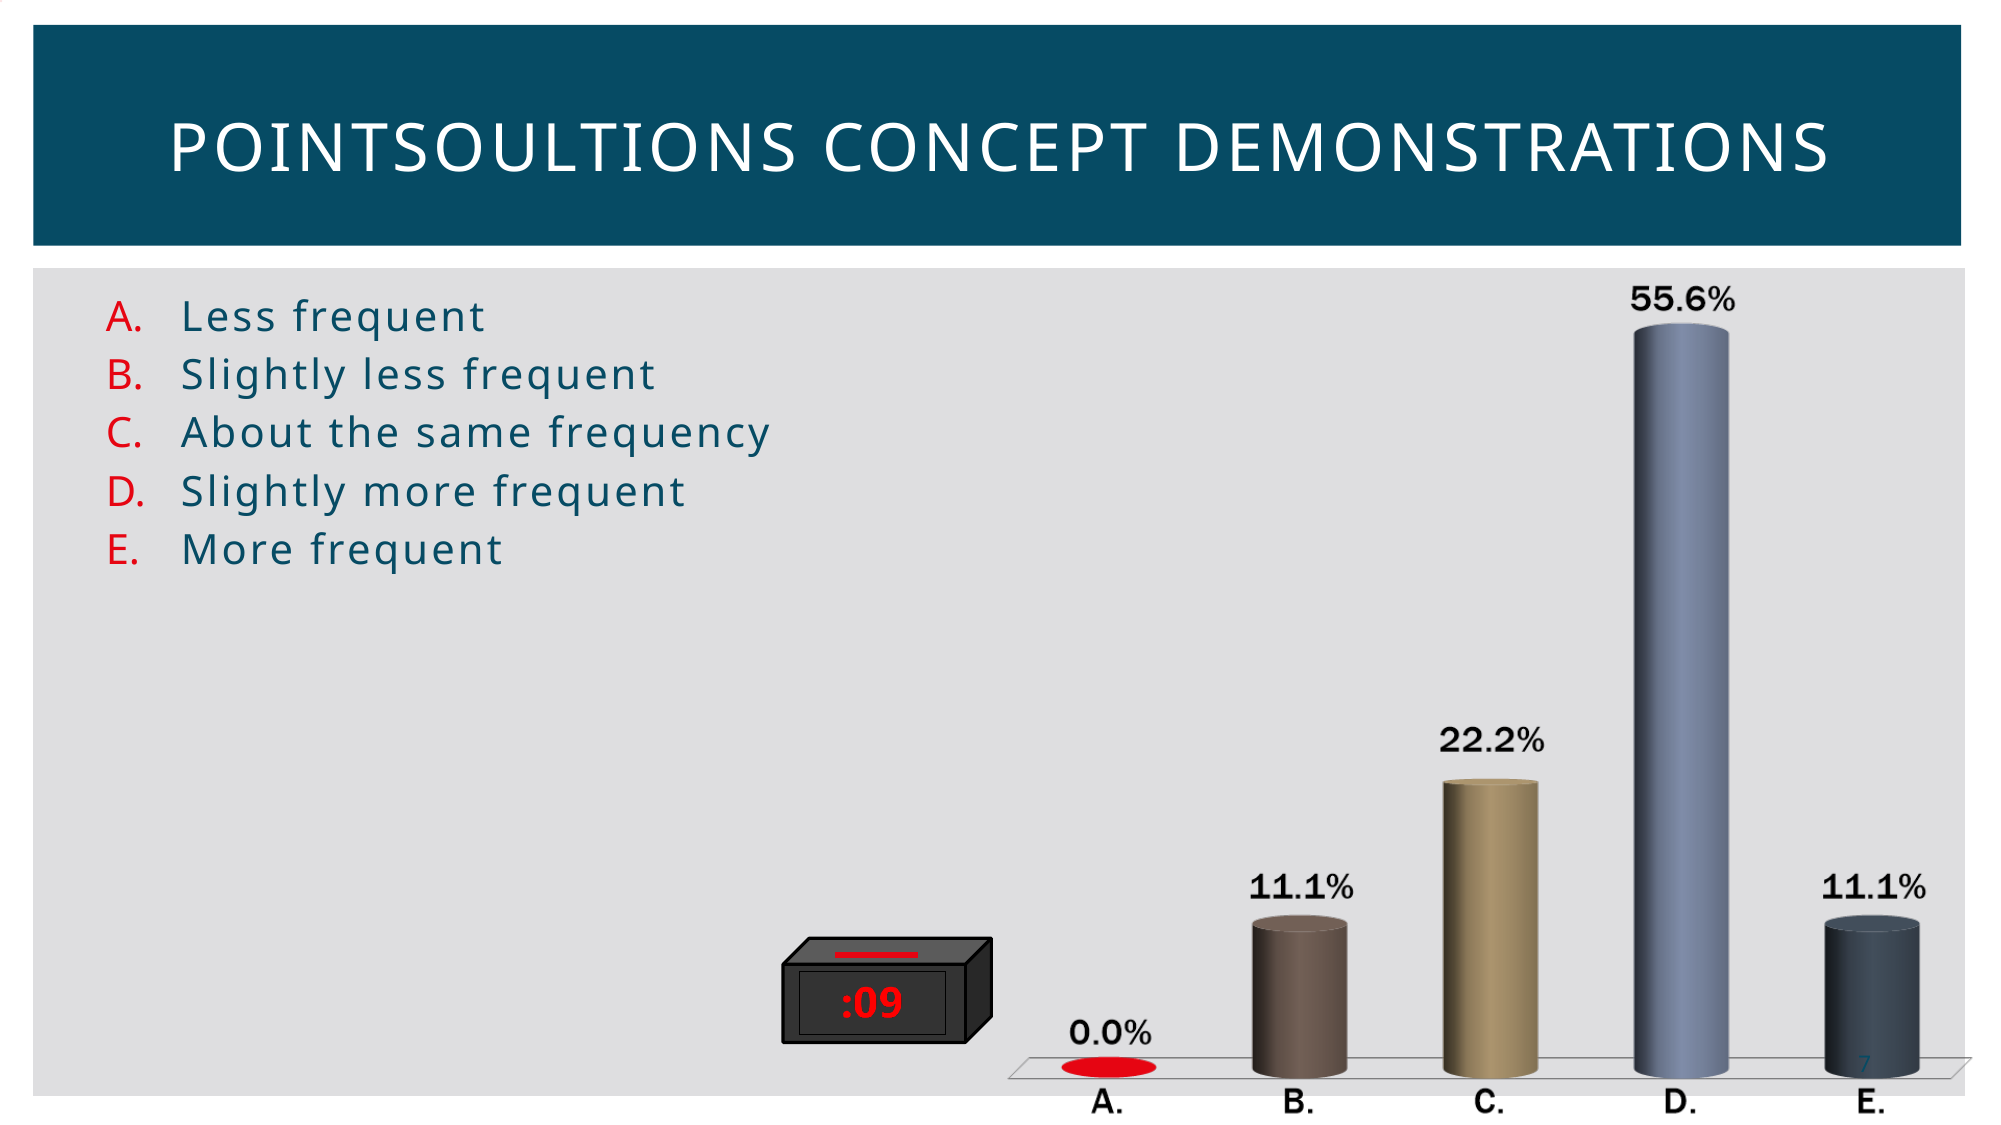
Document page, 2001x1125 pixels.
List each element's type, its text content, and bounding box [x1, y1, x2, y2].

slide_number 7 [1800, 1041, 1930, 1089]
title PointSoultions Concept demonstrations [83, 58, 1917, 232]
list Less frequent Slightly less frequent About the same frequency Slightly more frequent More frequent [83, 281, 1000, 1005]
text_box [782, 937, 992, 1043]
text_box [988, 280, 1991, 1125]
